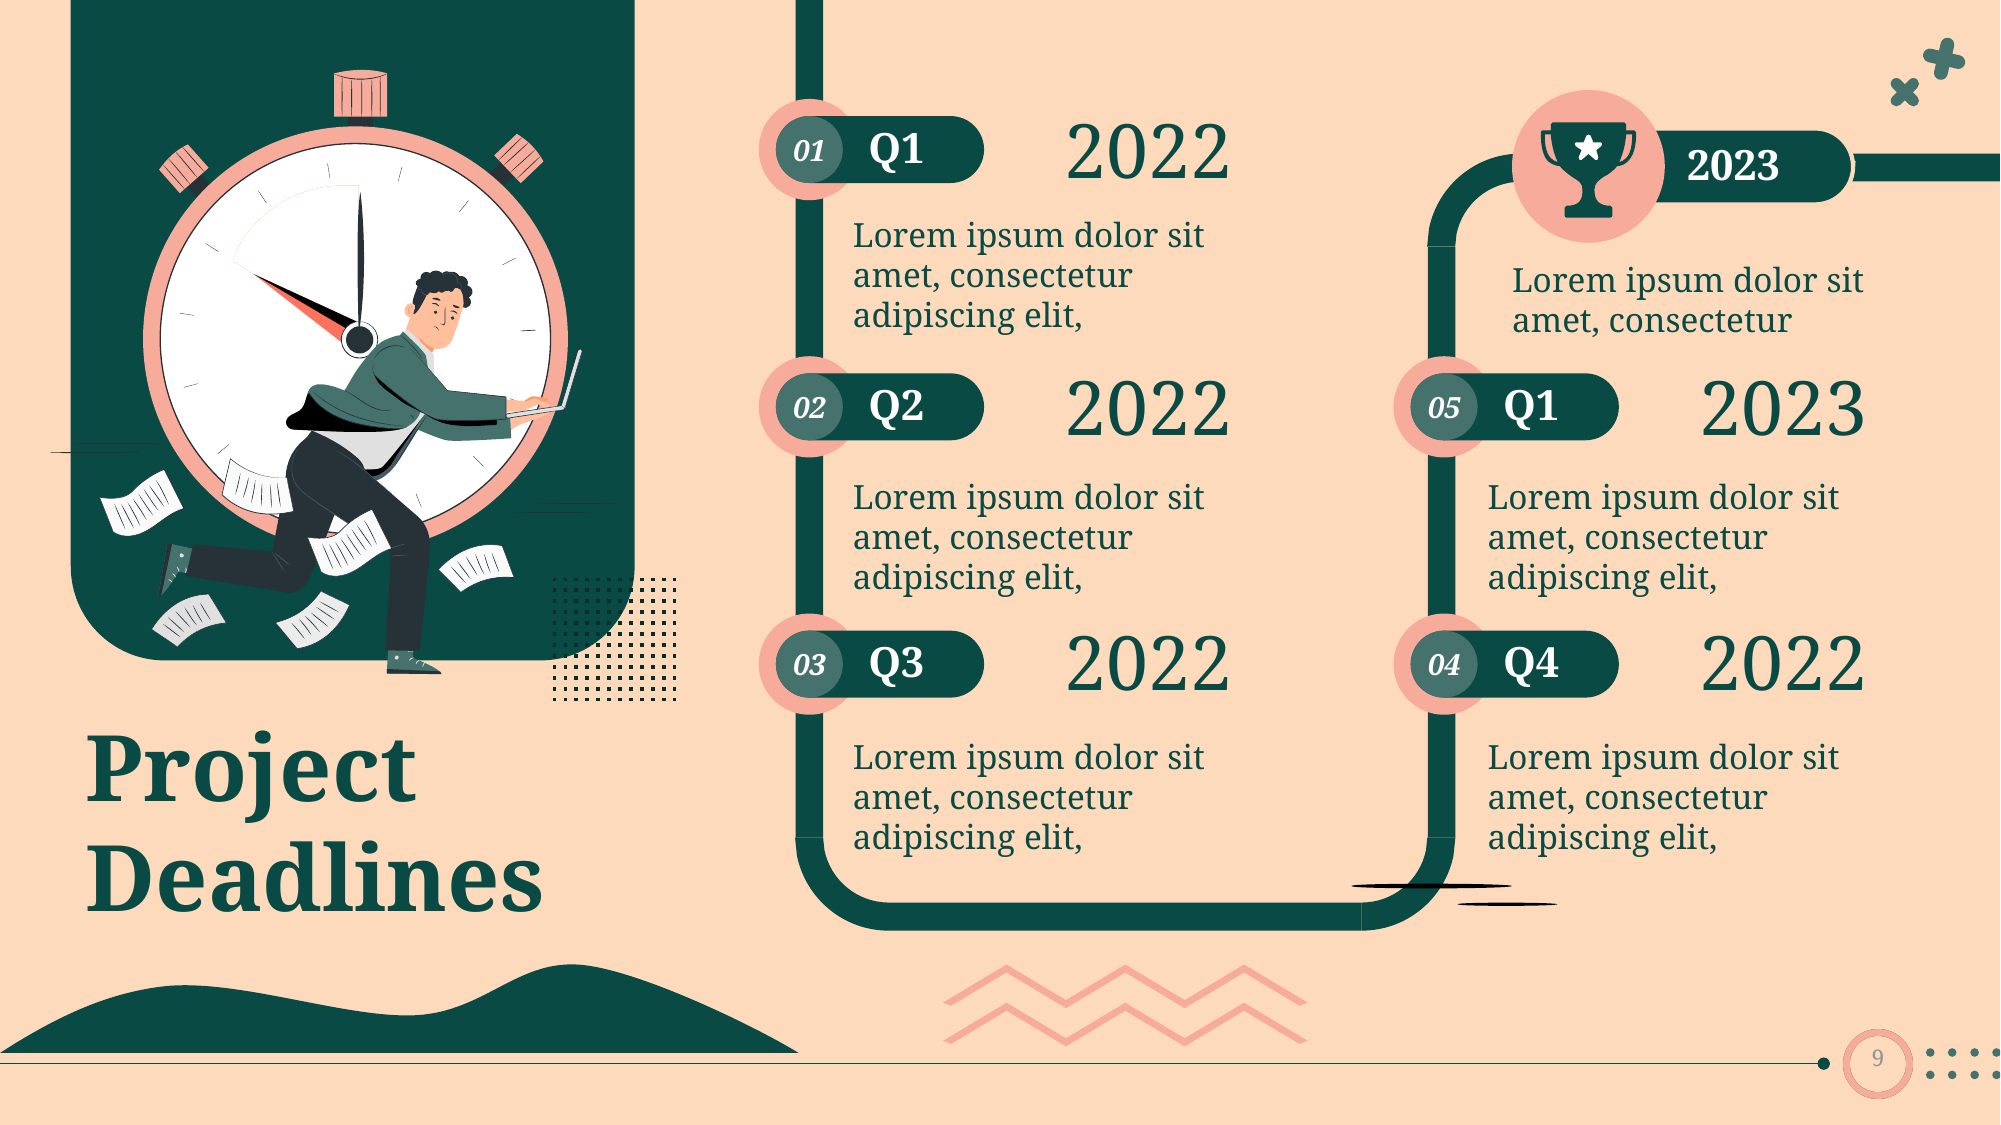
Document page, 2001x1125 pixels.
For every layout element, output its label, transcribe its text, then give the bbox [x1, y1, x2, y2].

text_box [1393, 356, 1619, 458]
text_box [758, 613, 985, 715]
text_box [794, 0, 824, 98]
text_box [1427, 458, 1457, 613]
text_box [794, 458, 824, 613]
text_box [794, 201, 824, 356]
text_box Project Deadlines [70, 674, 715, 965]
text_box 2022 [1064, 103, 1278, 195]
picture [1843, 1029, 1913, 1099]
text_box [69, 0, 636, 38]
text_box 2022 [1064, 360, 1278, 452]
text_box Lorem ipsum dolor sit amet, consectetur adipiscing elit, [852, 213, 1278, 325]
text_box [1427, 248, 1457, 356]
text_box [1457, 902, 1558, 906]
text_box [1406, 836, 1457, 883]
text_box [1393, 613, 1619, 715]
text_box 2023 [1665, 127, 1855, 206]
text_box Lorem ipsum dolor sit amet, consectetur adipiscing elit, [852, 736, 1278, 848]
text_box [49, 38, 656, 675]
text_box Lorem ipsum dolor sit amet, consectetur adipiscing elit, [1487, 736, 1913, 848]
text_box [1890, 77, 1919, 107]
text_box [1852, 153, 2000, 182]
text_box [888, 902, 1360, 932]
text_box Lorem ipsum dolor sit amet, consectetur [1511, 259, 1914, 339]
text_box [552, 577, 677, 702]
text_box [1427, 715, 1457, 839]
slide_number 9 [1845, 1029, 1911, 1089]
text_box 2022 [1064, 615, 1278, 707]
text_box [794, 836, 890, 932]
text_box [794, 715, 824, 839]
text_box 2022 [1699, 615, 1913, 707]
text_box Lorem ipsum dolor sit amet, consectetur adipiscing elit, [1487, 476, 1913, 588]
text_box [758, 356, 985, 458]
text_box [1351, 883, 1512, 889]
text_box [1360, 889, 1441, 932]
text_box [1926, 41, 1962, 76]
text_box [0, 963, 803, 1054]
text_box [1511, 89, 1665, 243]
text_box [1425, 153, 1511, 248]
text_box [758, 98, 985, 201]
text_box 2023 [1699, 360, 1913, 452]
text_box Lorem ipsum dolor sit amet, consectetur adipiscing elit, [852, 476, 1278, 588]
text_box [943, 964, 1308, 1047]
